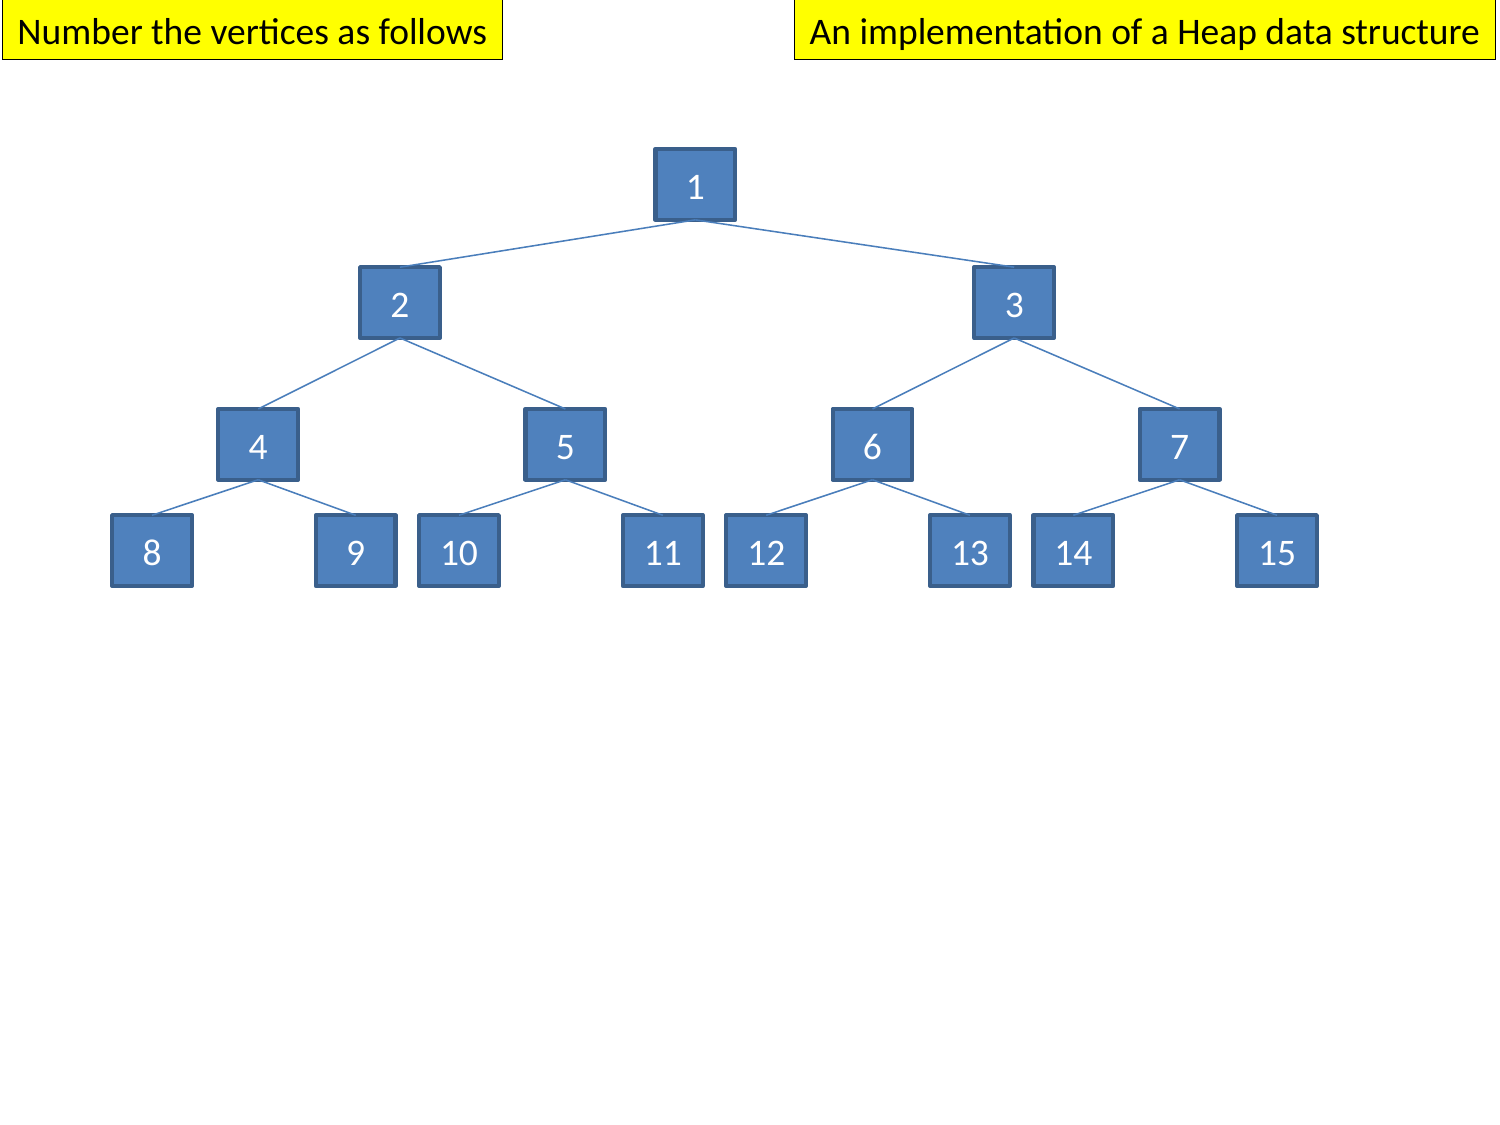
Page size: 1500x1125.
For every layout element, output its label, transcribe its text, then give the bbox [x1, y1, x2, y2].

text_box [726, 408, 1011, 587]
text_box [257, 337, 398, 410]
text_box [1013, 337, 1180, 410]
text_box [1033, 408, 1318, 587]
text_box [111, 408, 396, 587]
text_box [399, 337, 566, 410]
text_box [418, 408, 703, 587]
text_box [359, 148, 1055, 339]
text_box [872, 337, 1012, 410]
text_box An implementation of a Heap data structure [794, 0, 1496, 60]
text_box Number the vertices as follows [2, 0, 503, 60]
